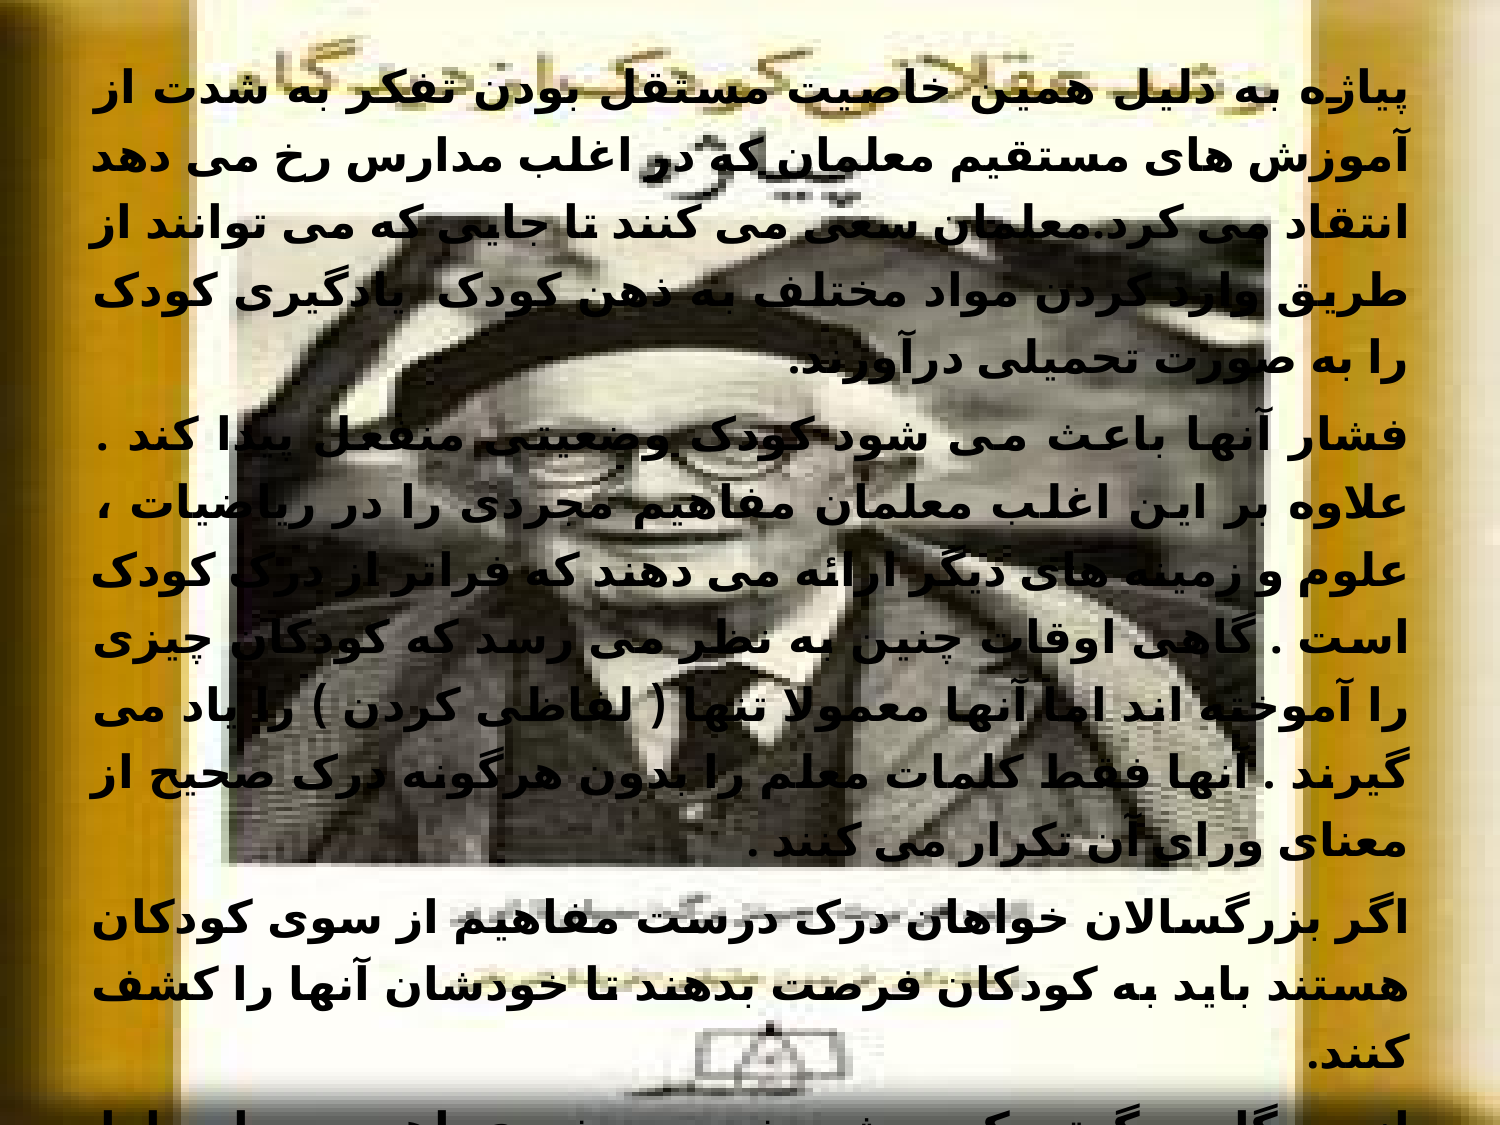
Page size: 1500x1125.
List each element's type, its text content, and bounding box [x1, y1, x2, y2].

list پیاژه به دلیل همین خاصیت مستقل بودن تفکر به شدت از آموزش های مستقیم معلمان که در اغلب مدارس رخ می دهد انتقاد می کرد.معلمان سعی می کنند تا جایی که می توانند از طریق وارد کردن مواد مختلف به ذهن کودک یادگیری کودک را به صورت تحمیلی درآورند. فشار آنها باعث می شود کودک وضعیتی منفعل پیدا کند . علاوه بر این اغلب معلمان مفاهیم مجردی را در ریاضیات ، علوم و زمینه های دیگر ارائه می دهند که فراتر از درک کودک است . گاهی اوقات چنین به نظر می رسد که کودکان چیزی را آموخته اند اما آنها معمولا تنها ( لفاظی کردن ) را یاد می گیرند . آنها فقط کلمات معلم را بدون هرگونه درک صحیح از معنای ورای آن تکرار می کنند . اگر بزرگسالان خواهان درک درست مفاهیم از سوی کودکان هستند باید به کودکان فرصت بدهند تا خودشان آنها را کشف کنند. از دیدگاه ویگوتسکی رشد خود به خودی اهمیت دارد اما آنطور که پیاژه به آن اعتقاد داشت ، رشد درونی تنها مسئله ی با اهمیت نیست . اگر ذهن کودکان تنها محصول اکتشاف و اختراعات خود به خودی آنها باشد ، ذهن آنها چندان پیشرفتی نخواهد کرد . [75, 37, 1425, 1005]
picture [0, 0, 1500, 1125]
